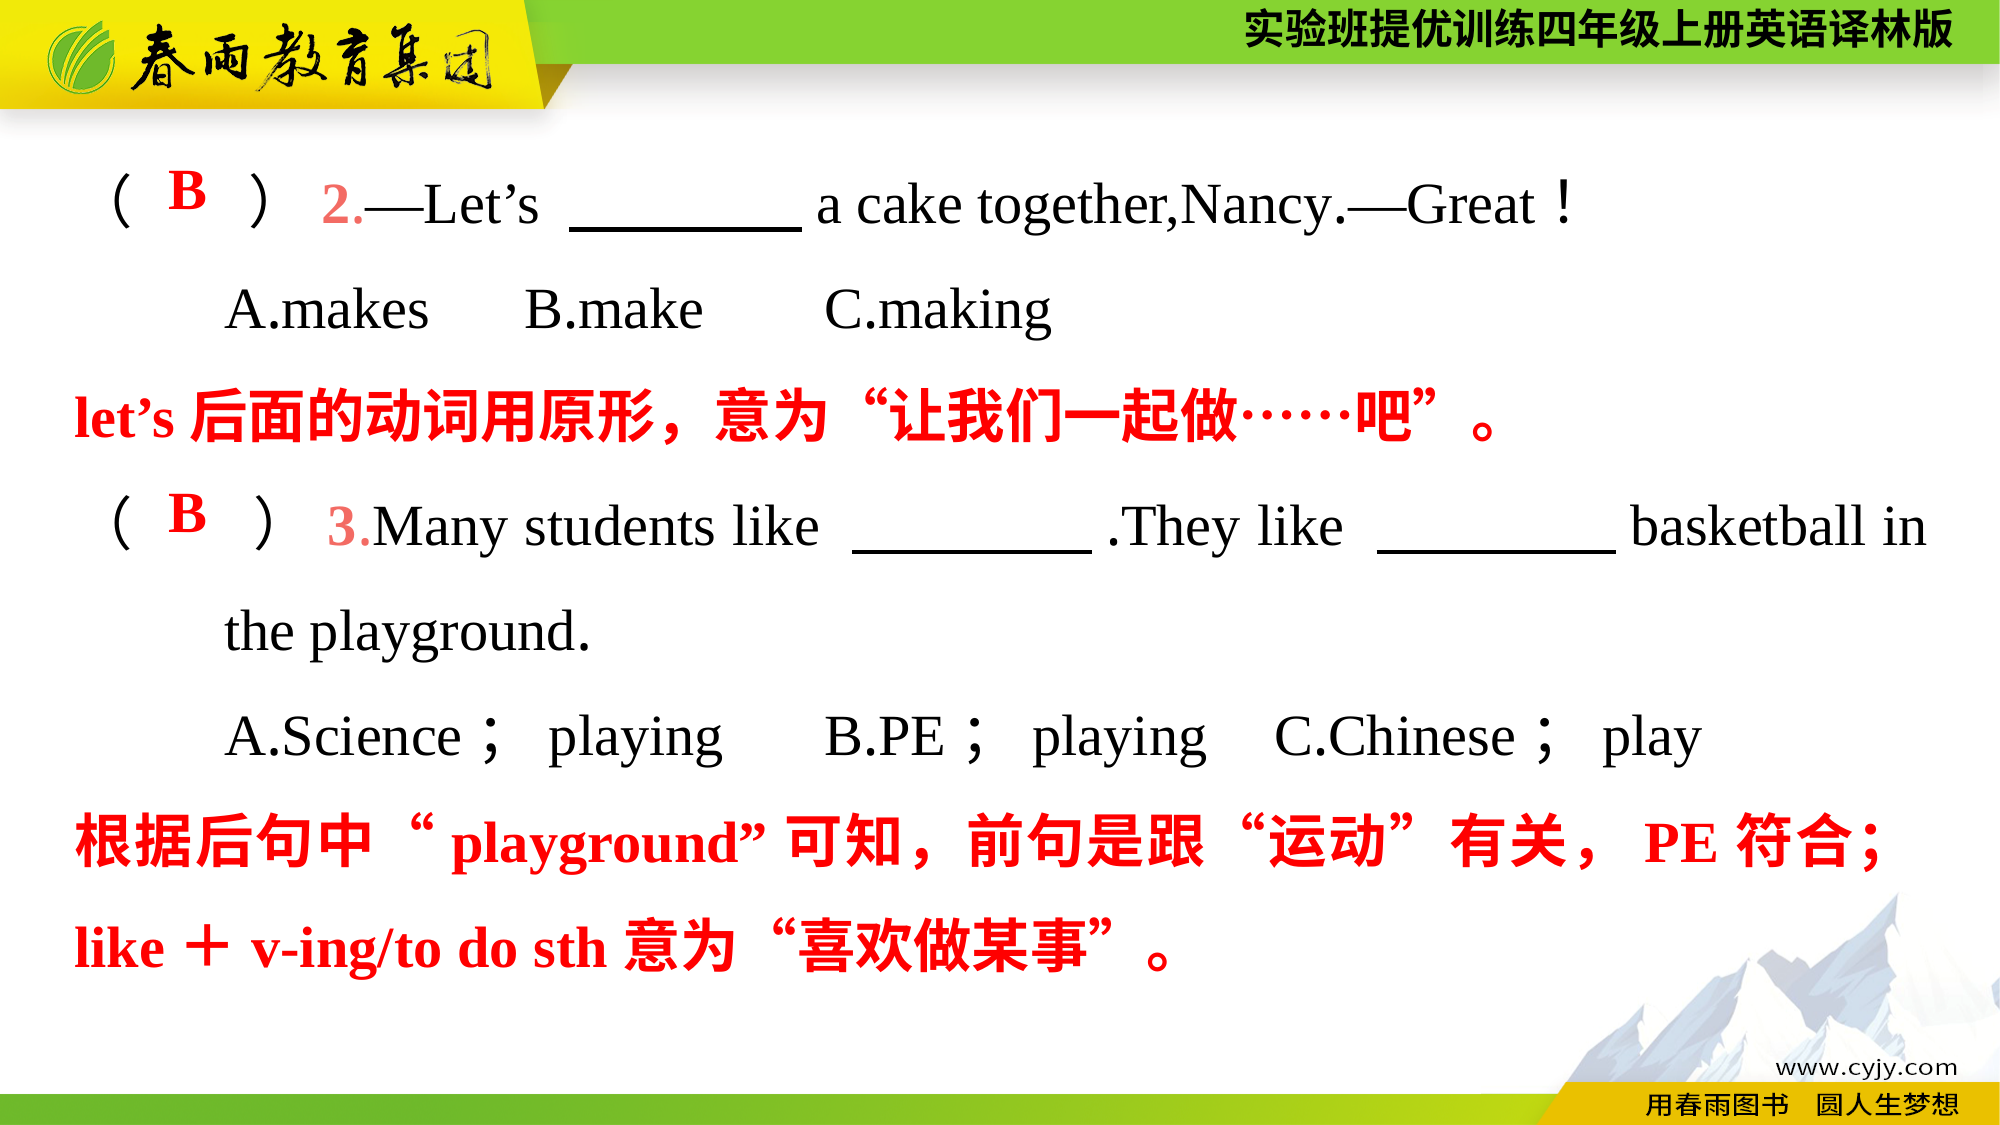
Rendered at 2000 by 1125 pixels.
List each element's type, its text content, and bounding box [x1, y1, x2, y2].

list （ ）2.—Let’s a cake together,Nancy.—Great！ A.makes B.make C.making [59, 122, 1944, 336]
text_box B [154, 467, 223, 552]
text_box B [154, 143, 223, 229]
text_box let’s后面的动词用原形，意为“让我们一起做……吧”。 [59, 336, 1944, 444]
picture [0, 0, 2000, 1125]
text_box （ ）3.Many students like .They like basketball in the playground. A.Science；playing B.PE；playing C.Chinese；play [59, 444, 1944, 762]
text_box 根据后句中“playground”可知，前句是跟“运动”有关，PE符合；like＋v-ing/to do sth意为“喜欢做某事”。 [59, 762, 1944, 987]
